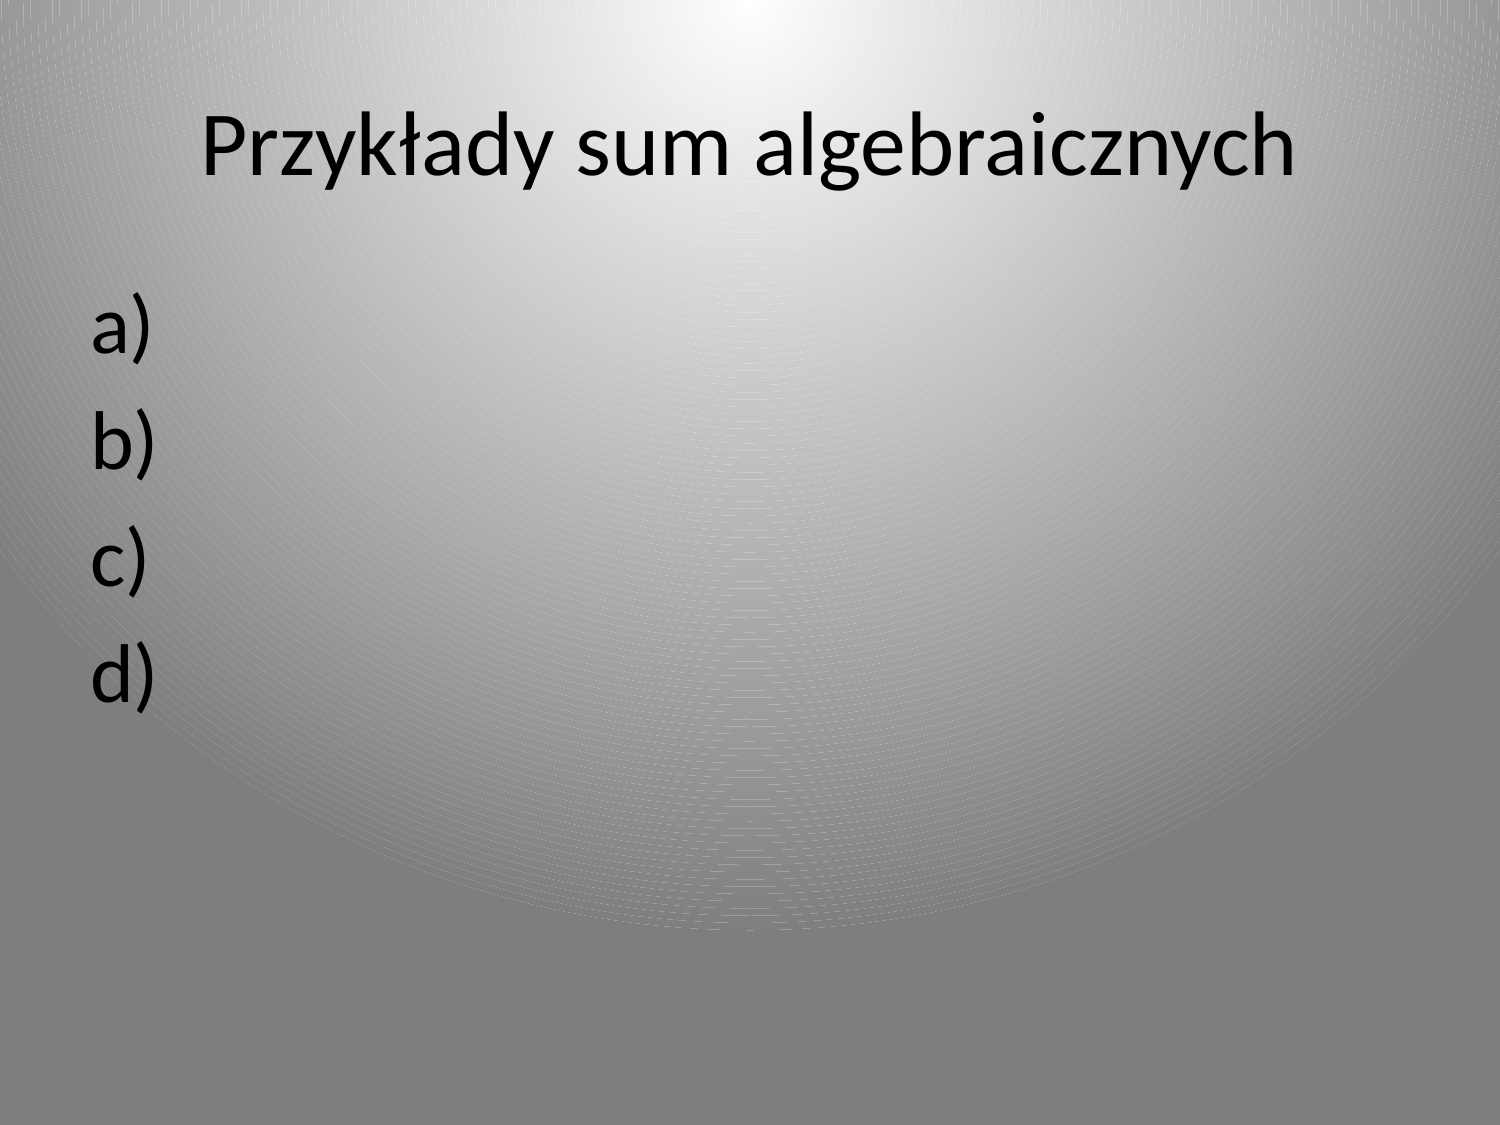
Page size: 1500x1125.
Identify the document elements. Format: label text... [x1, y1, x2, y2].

title Przykłady sum algebraicznych [75, 45, 1425, 233]
